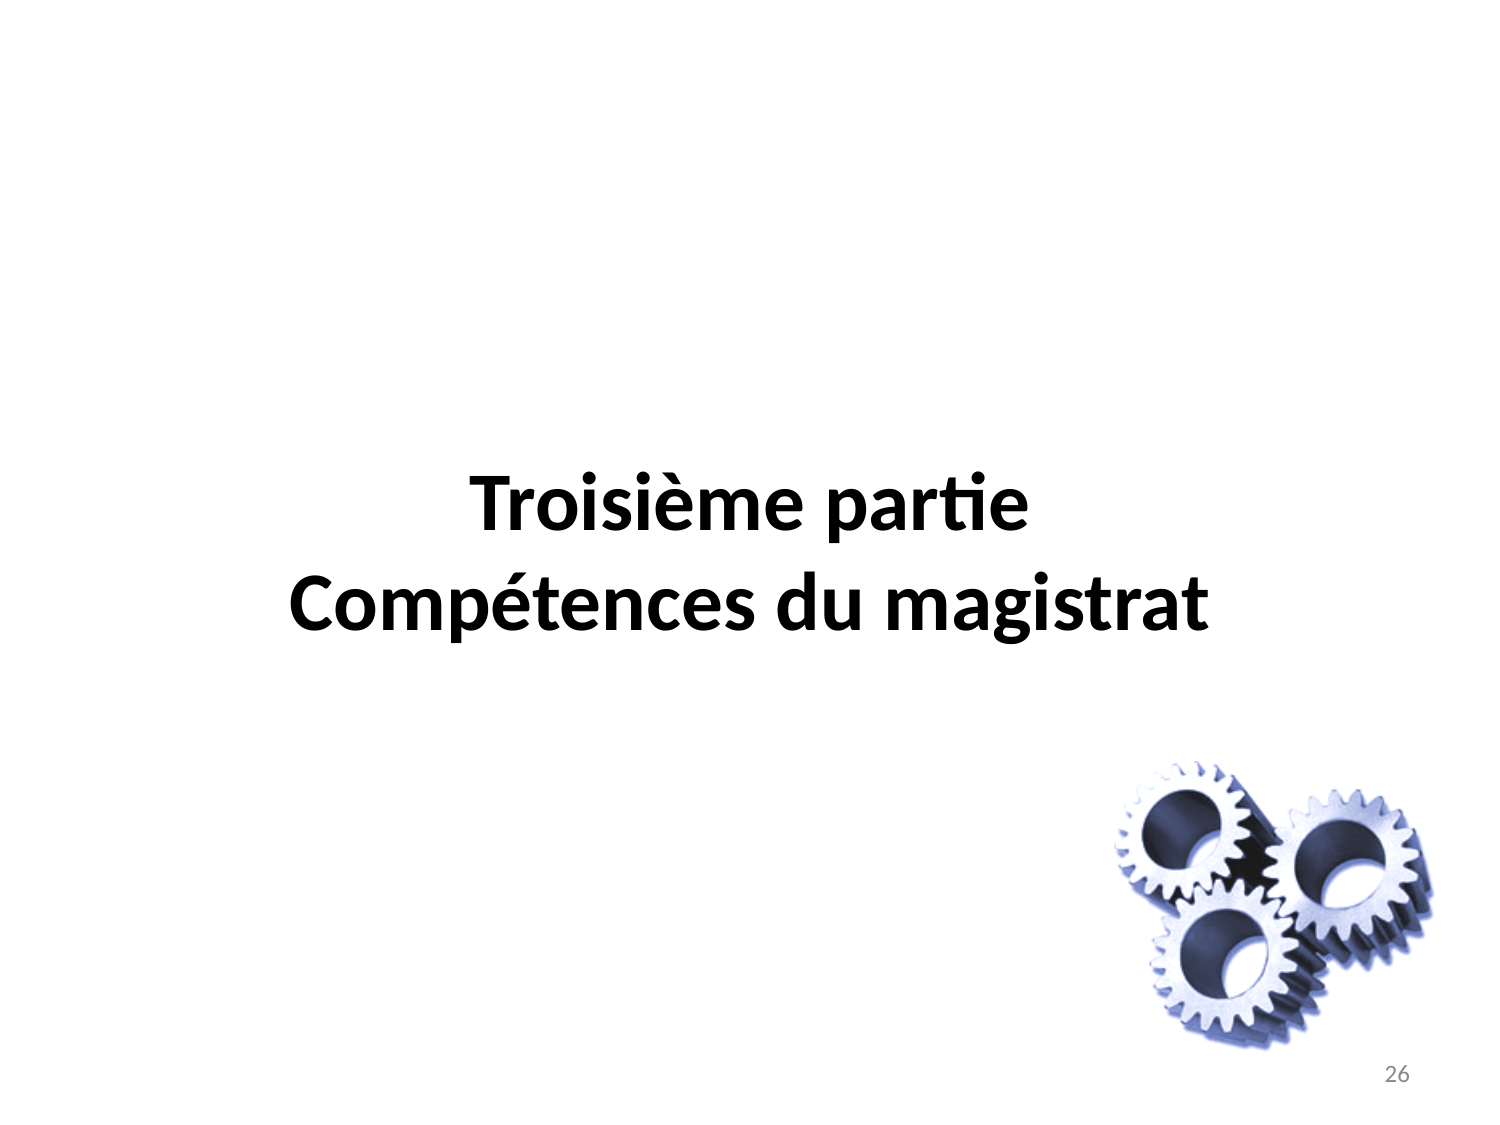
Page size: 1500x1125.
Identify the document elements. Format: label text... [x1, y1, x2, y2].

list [1112, 761, 1436, 1052]
title Troisième partie Compétences du magistrat [75, 453, 1425, 641]
slide_number 26 [1074, 1042, 1425, 1103]
